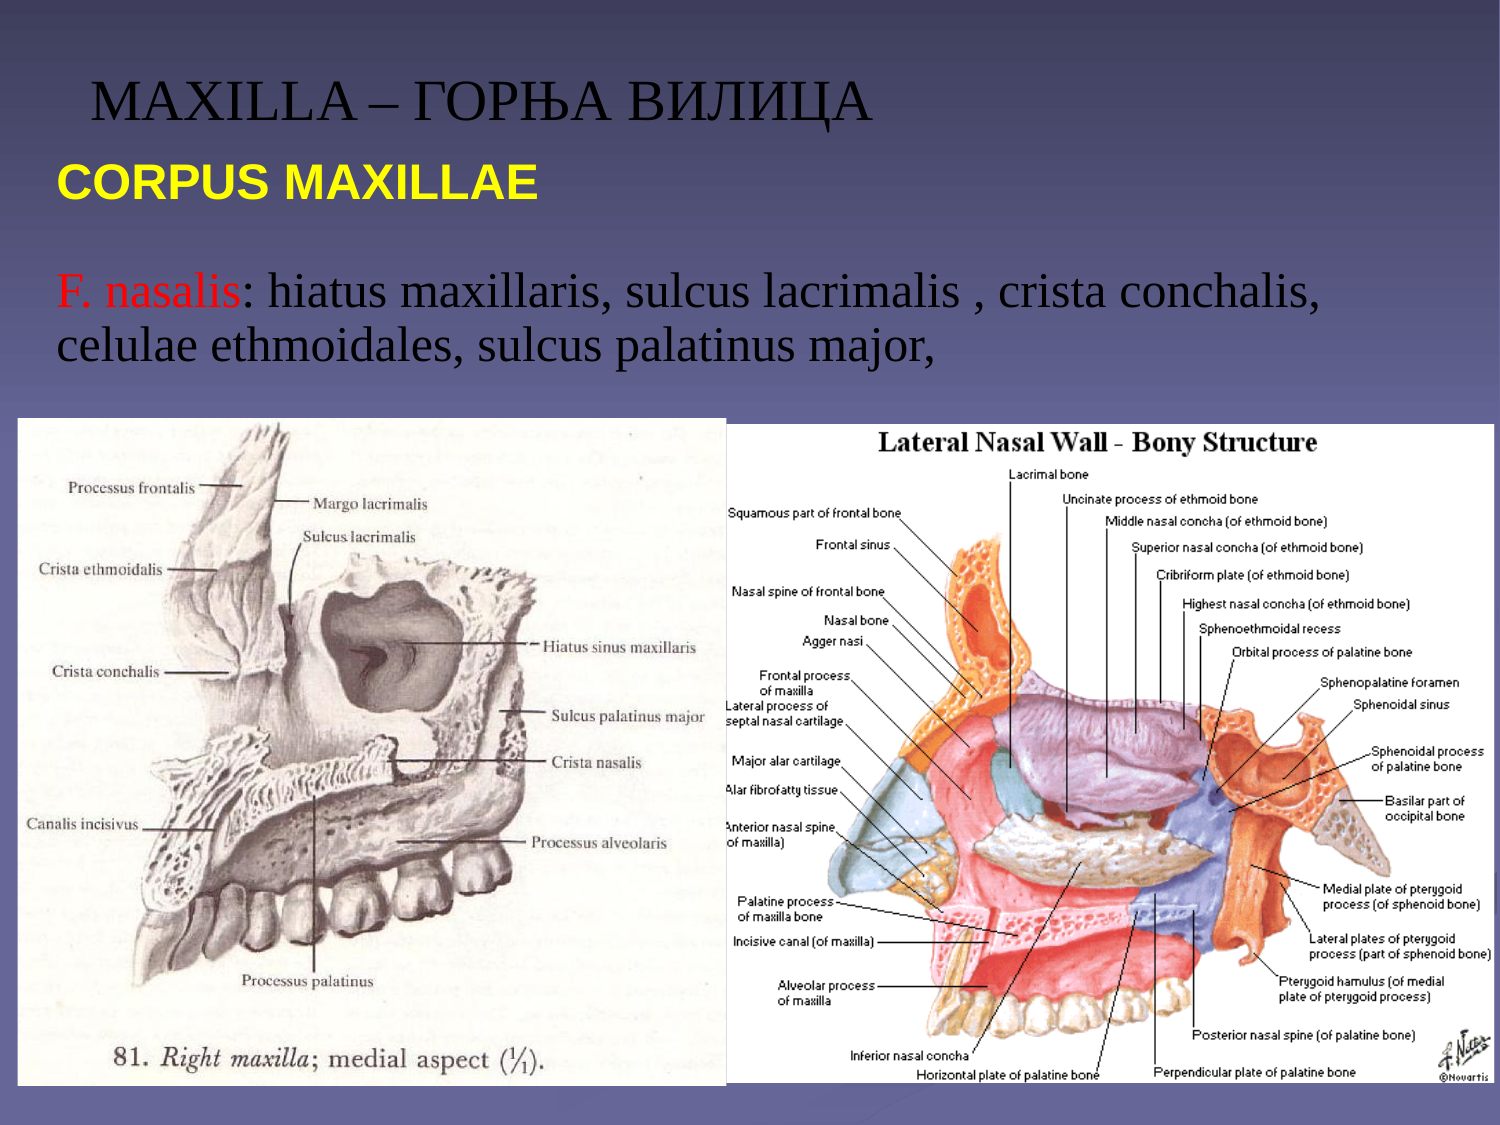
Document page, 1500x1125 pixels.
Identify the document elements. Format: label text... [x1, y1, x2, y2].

picture [17, 417, 1495, 1086]
title MAXILLA – ГОРЊА ВИЛИЦА [75, 45, 1425, 148]
list CORPUS MAXILLAE F. nasalis: hiatus maxillaris, sulcus lacrimalis , crista conchalis, celulae ethmoidales, sulcus palatinus major, [41, 148, 1459, 416]
